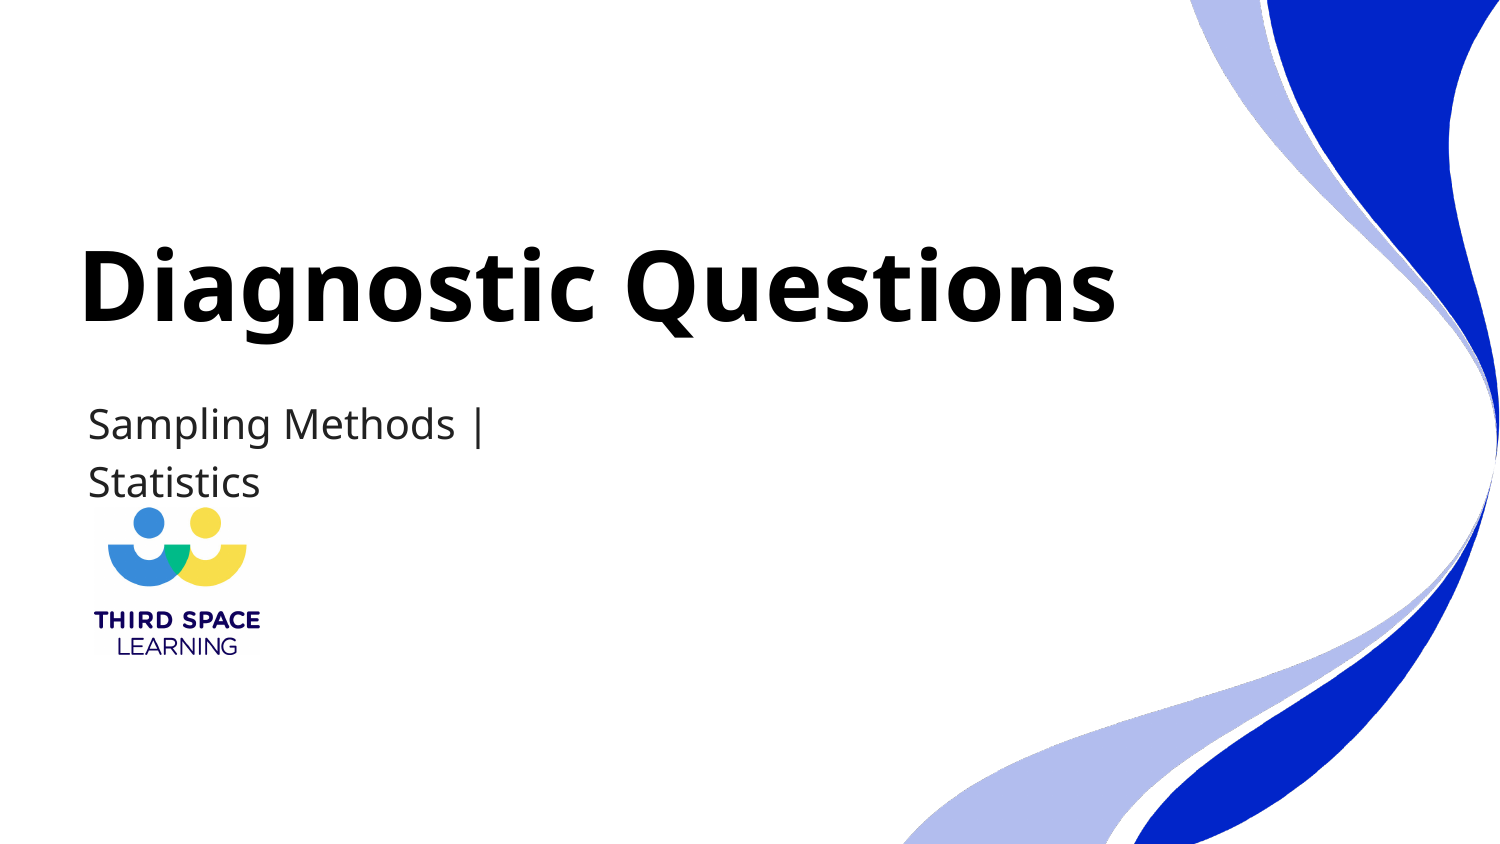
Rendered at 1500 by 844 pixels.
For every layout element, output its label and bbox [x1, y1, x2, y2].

picture [94, 507, 260, 655]
picture [903, 0, 1500, 844]
